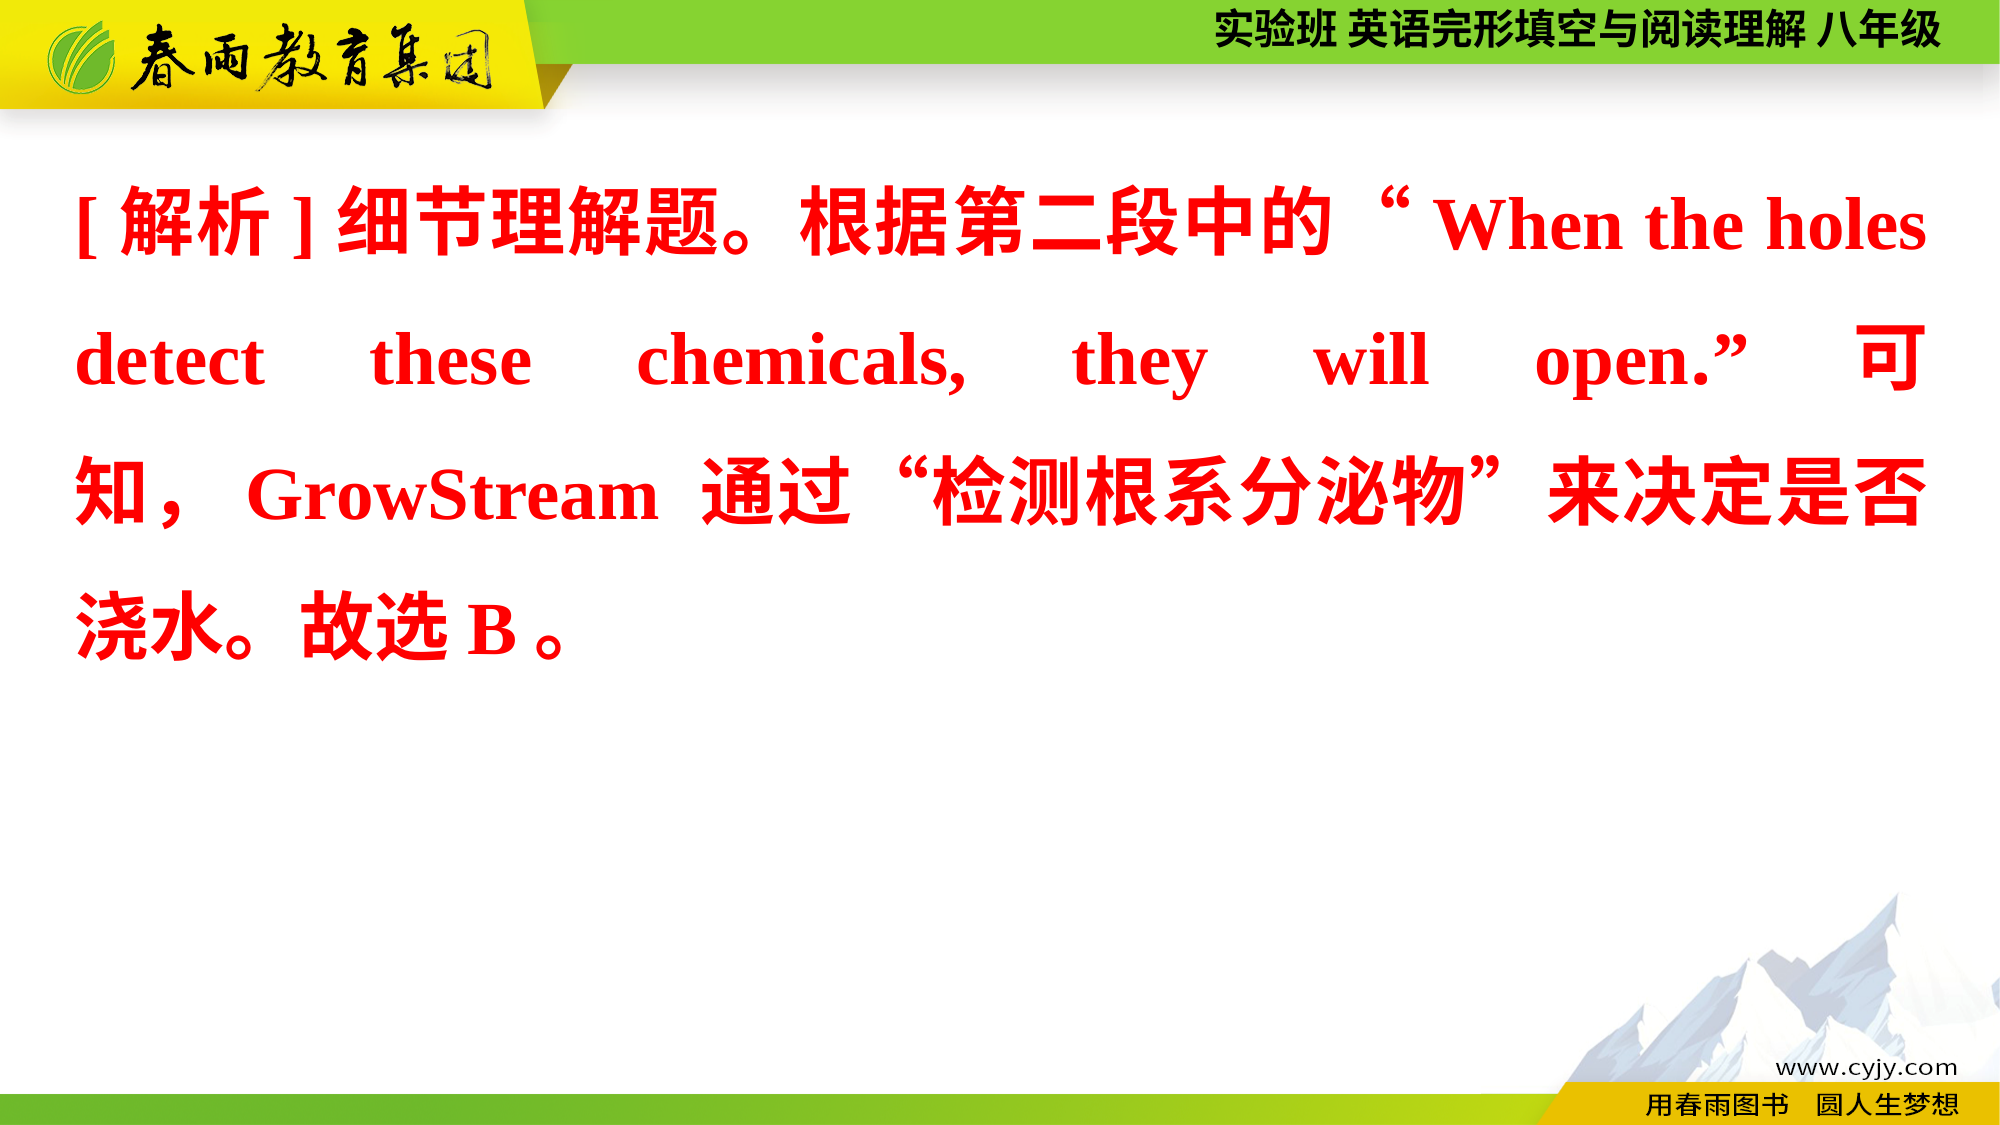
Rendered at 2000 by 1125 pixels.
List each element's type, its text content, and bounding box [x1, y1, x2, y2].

picture [0, 0, 2000, 1125]
list [解析]细节理解题。根据第二段中的“When the holes detect these chemicals, they will open.”可知，GrowStream 通过“检测根系分泌物”来决定是否浇水。故选B。 [59, 122, 1944, 683]
